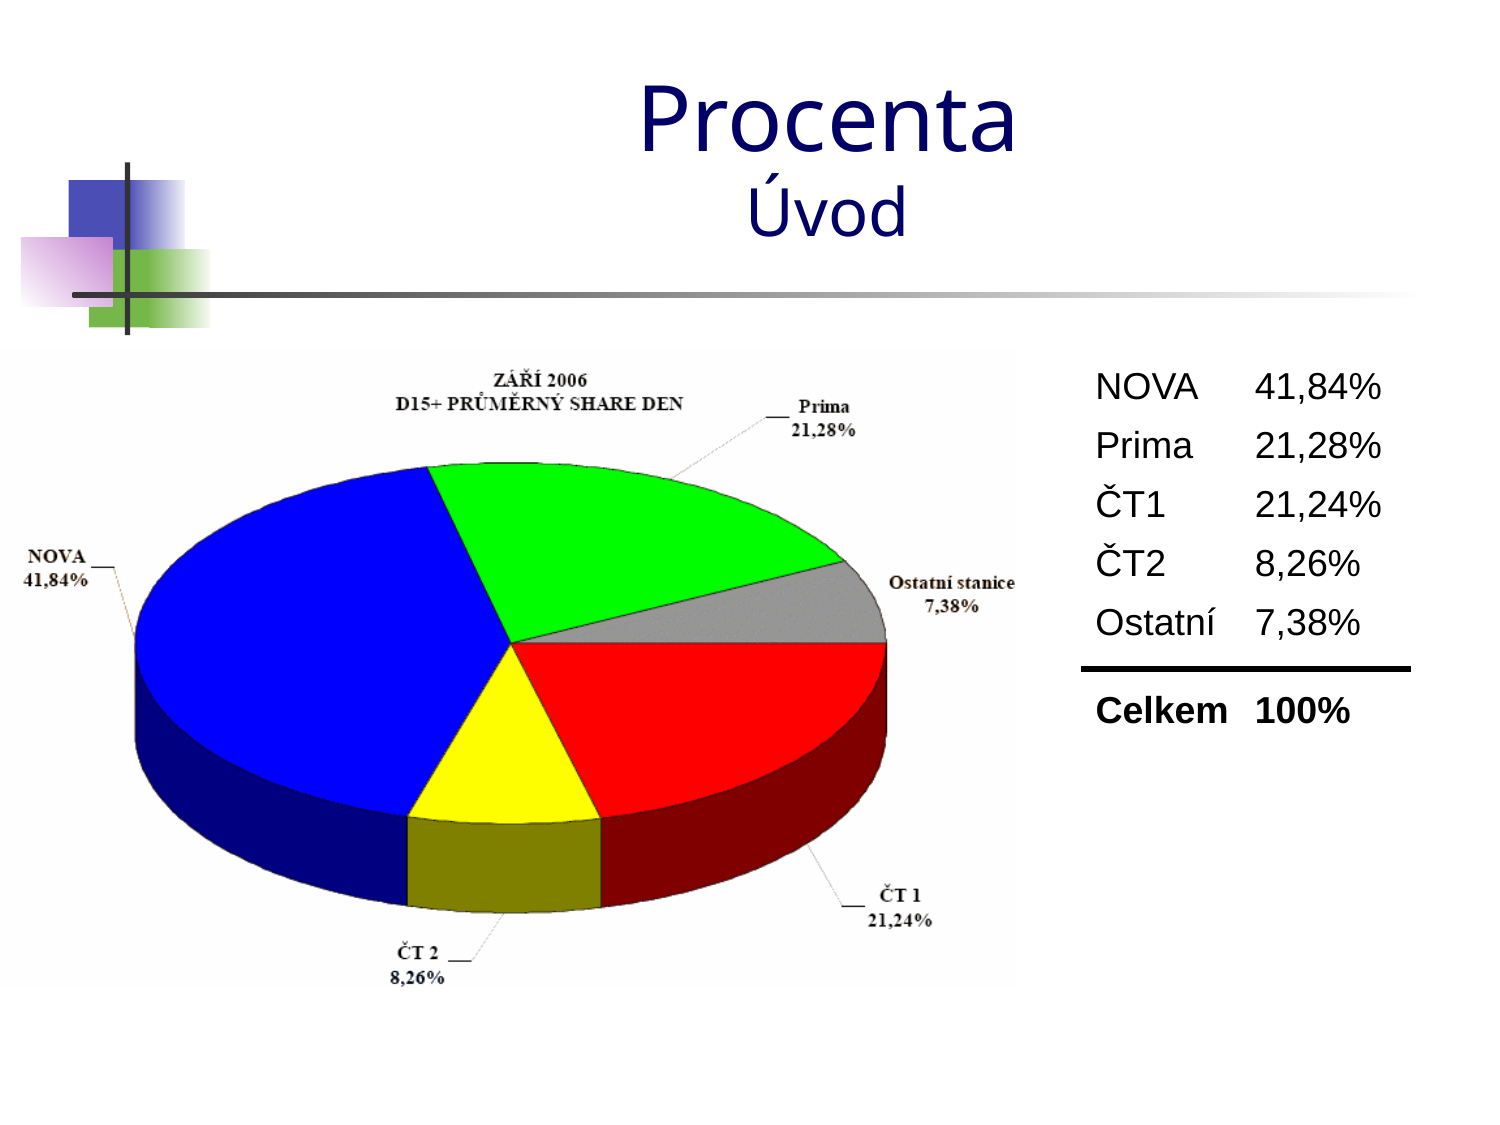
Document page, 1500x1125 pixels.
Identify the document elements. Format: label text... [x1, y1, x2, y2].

text_box 21,24% [1240, 474, 1434, 531]
text_box 8,26% [1240, 531, 1434, 590]
text_box 21,28% [1240, 413, 1434, 474]
text_box Prima [1080, 413, 1235, 472]
text_box 100% [1240, 679, 1434, 739]
text_box Ostatní [1080, 590, 1235, 651]
text_box Celkem [1080, 679, 1240, 739]
title Procenta Úvod [188, 34, 1468, 276]
text_box 7,38% [1240, 590, 1434, 651]
text_box NOVA [1080, 354, 1235, 413]
text_box ČT1 [1080, 472, 1235, 531]
text_box 41,84% [1240, 354, 1434, 413]
picture [0, 349, 1015, 988]
text_box ČT2 [1080, 531, 1235, 590]
